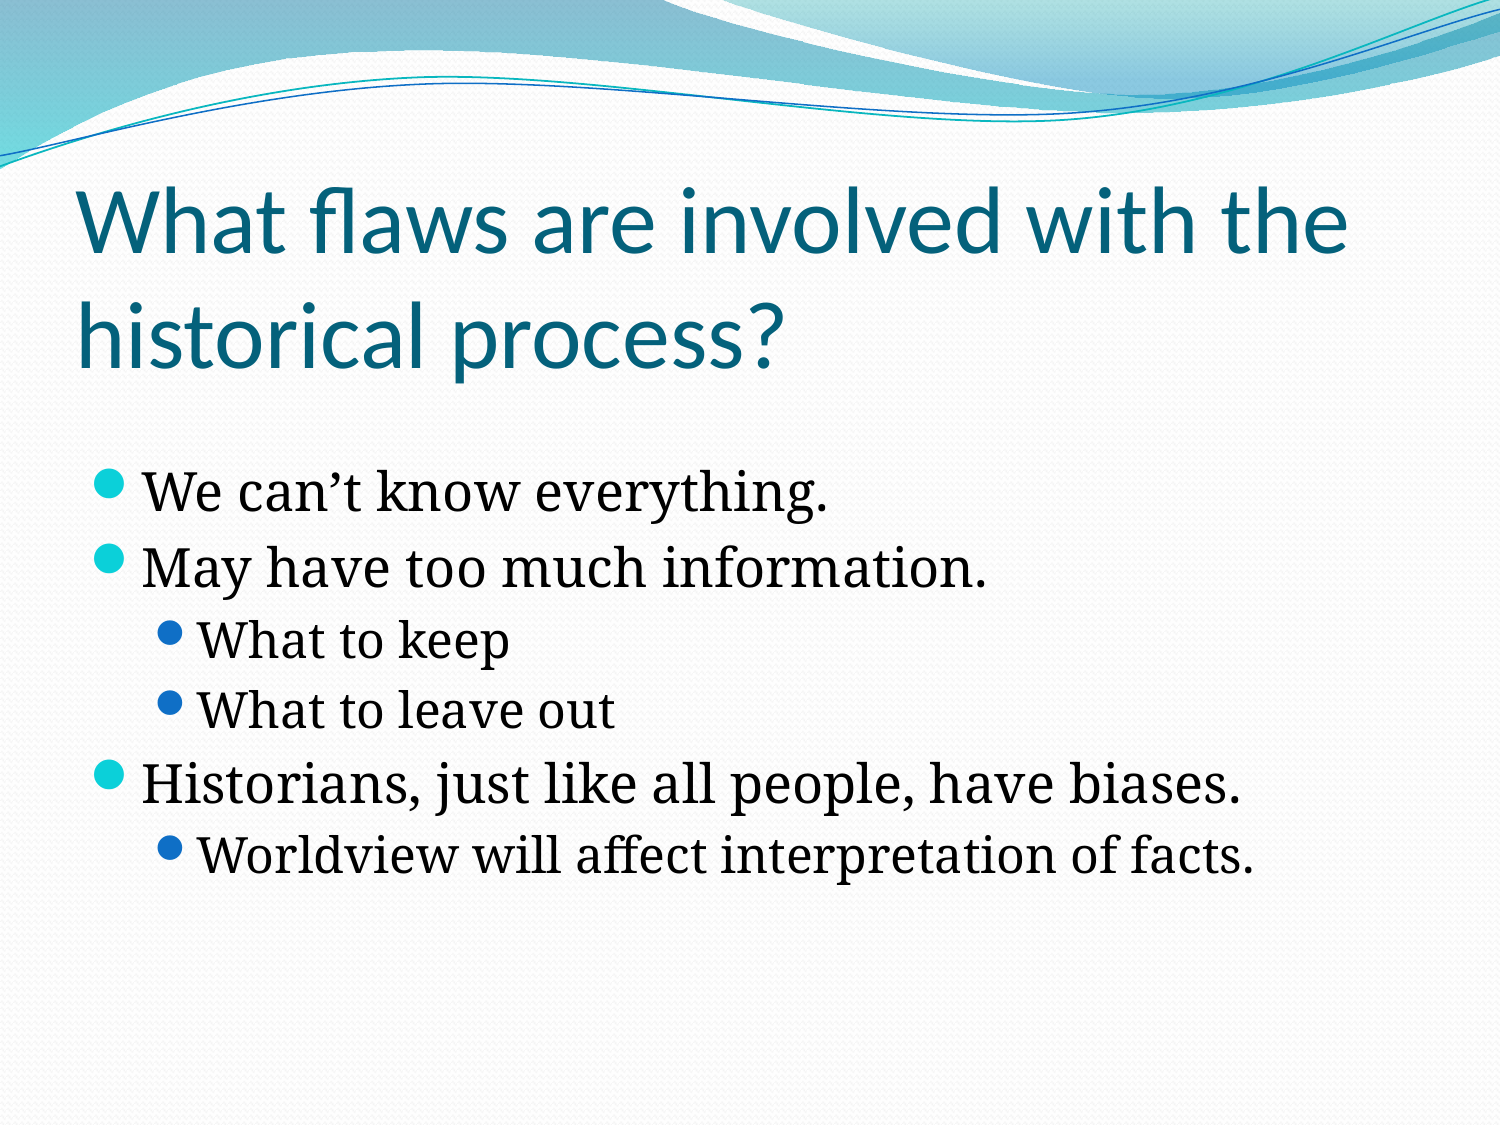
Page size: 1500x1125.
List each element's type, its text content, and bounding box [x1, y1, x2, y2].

title What flaws are involved with the historical process? [75, 149, 1425, 388]
list We can’t know everything. May have too much information. What to keep What to leave out Historians, just like all people, have biases. Worldview will affect interpretation of facts. [75, 450, 1425, 1038]
